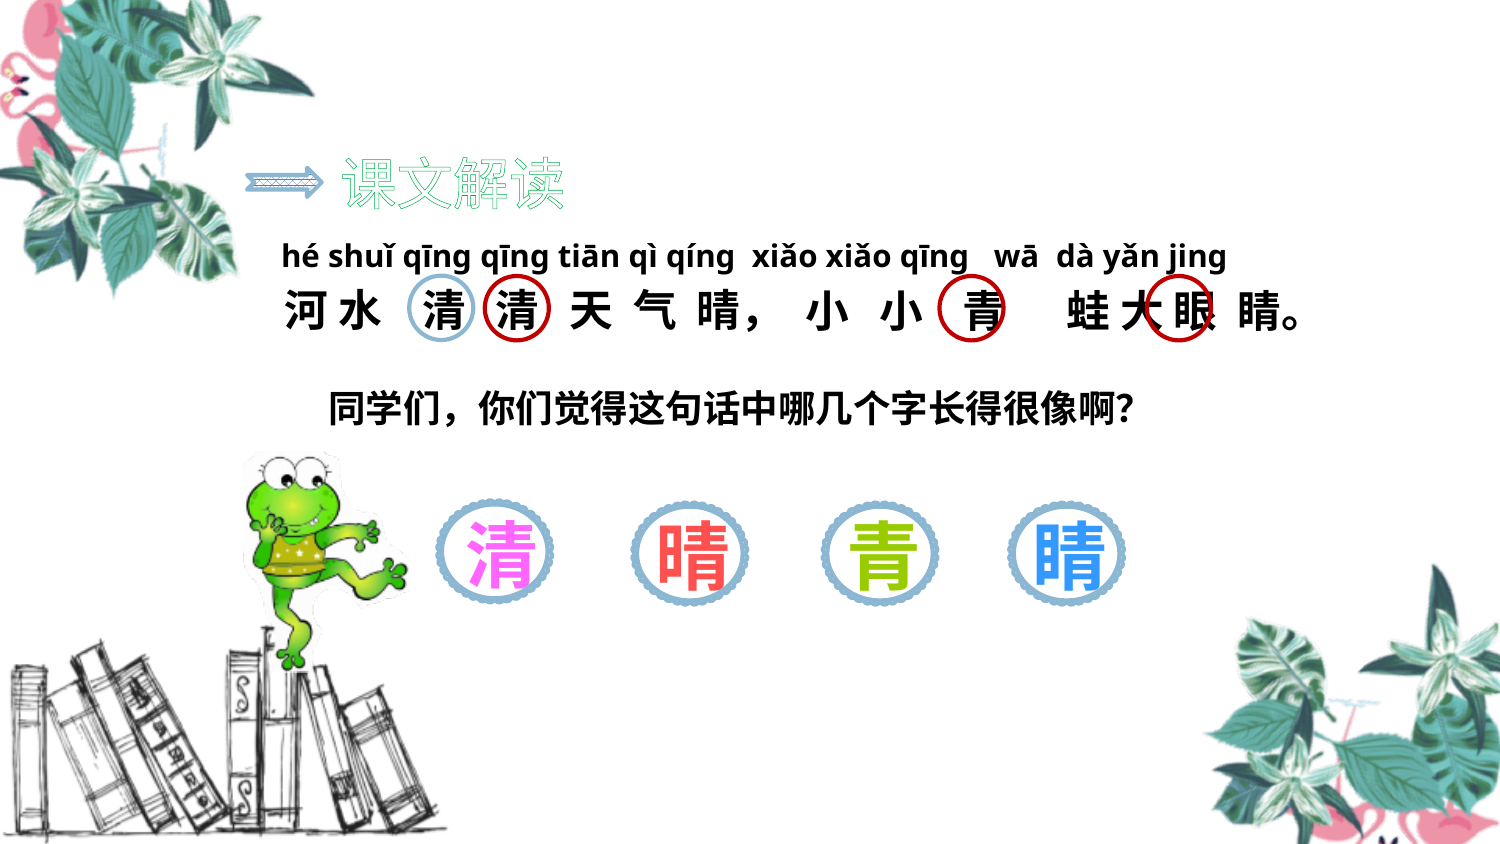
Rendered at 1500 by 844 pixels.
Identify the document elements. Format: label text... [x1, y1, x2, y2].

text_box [1008, 502, 1125, 609]
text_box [632, 502, 748, 609]
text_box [436, 500, 555, 607]
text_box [257, 228, 1349, 398]
text_box 课文解读 [328, 142, 577, 222]
text_box [245, 165, 324, 199]
picture [1107, 470, 1500, 844]
text_box 同学们，你们觉得这句话中哪几个字长得很像啊？ [317, 406, 1165, 437]
picture [0, 0, 401, 400]
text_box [822, 502, 938, 609]
picture [0, 451, 467, 844]
